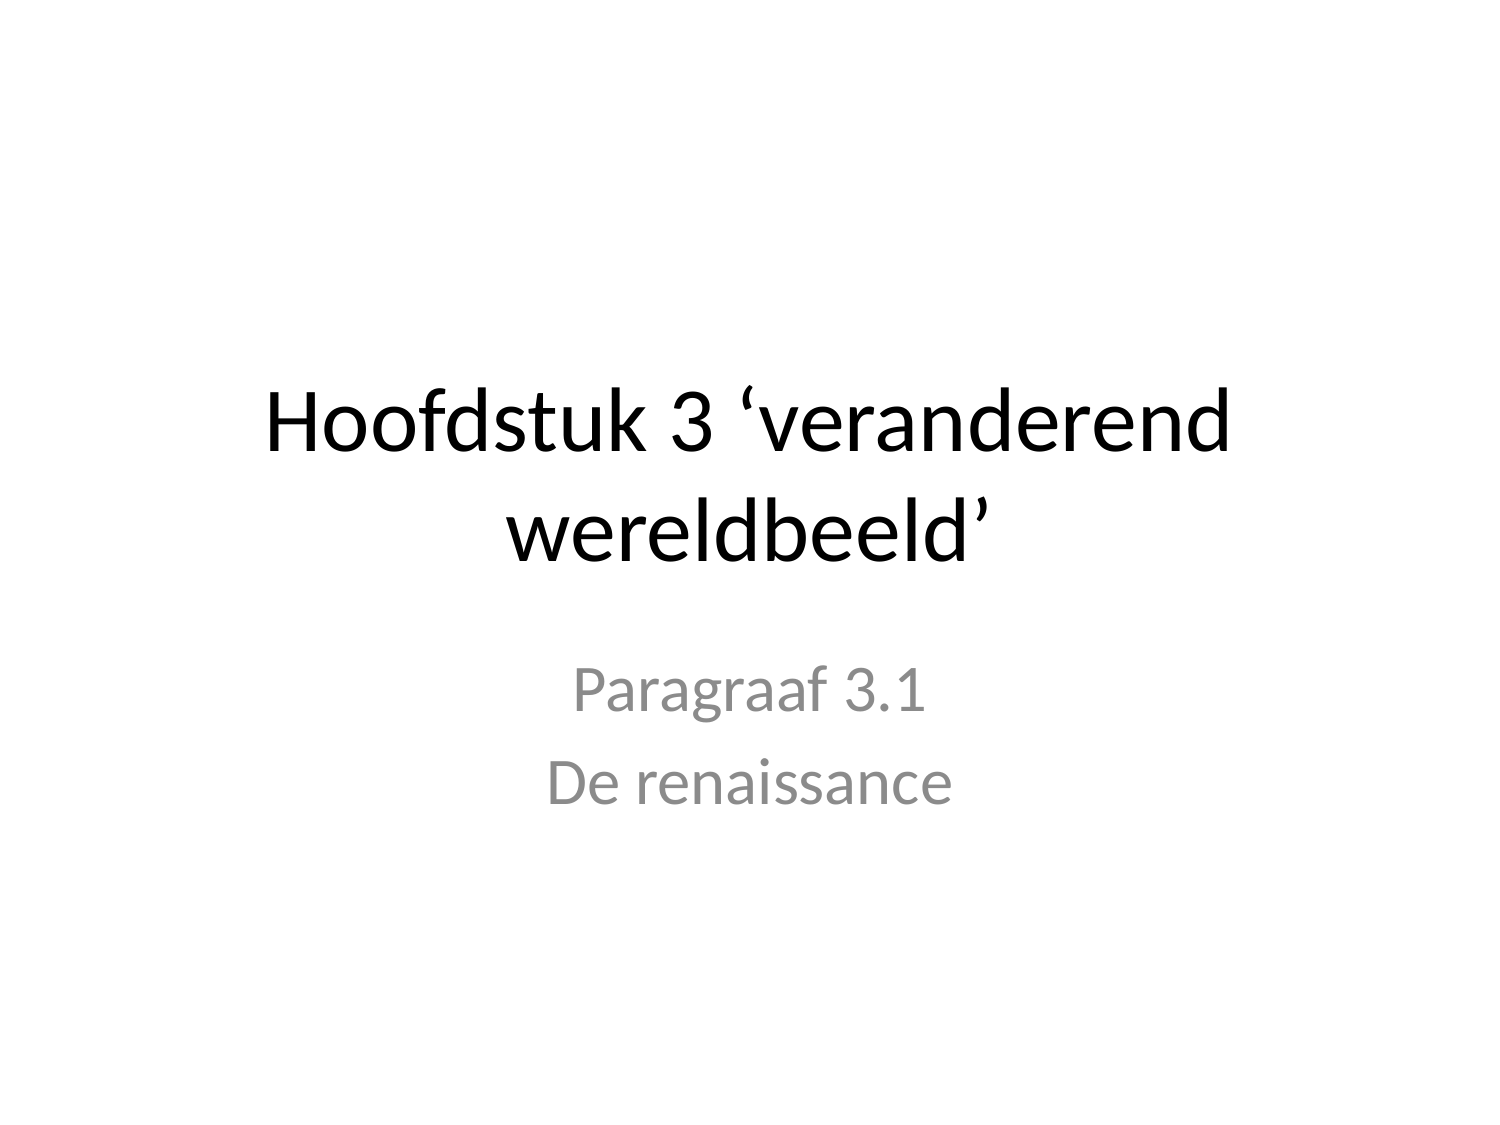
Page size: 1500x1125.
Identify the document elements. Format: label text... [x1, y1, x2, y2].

subtitle Paragraaf 3.1 De renaissance [225, 637, 1275, 925]
title Hoofdstuk 3 ‘veranderend wereldbeeld’ [112, 349, 1388, 591]
